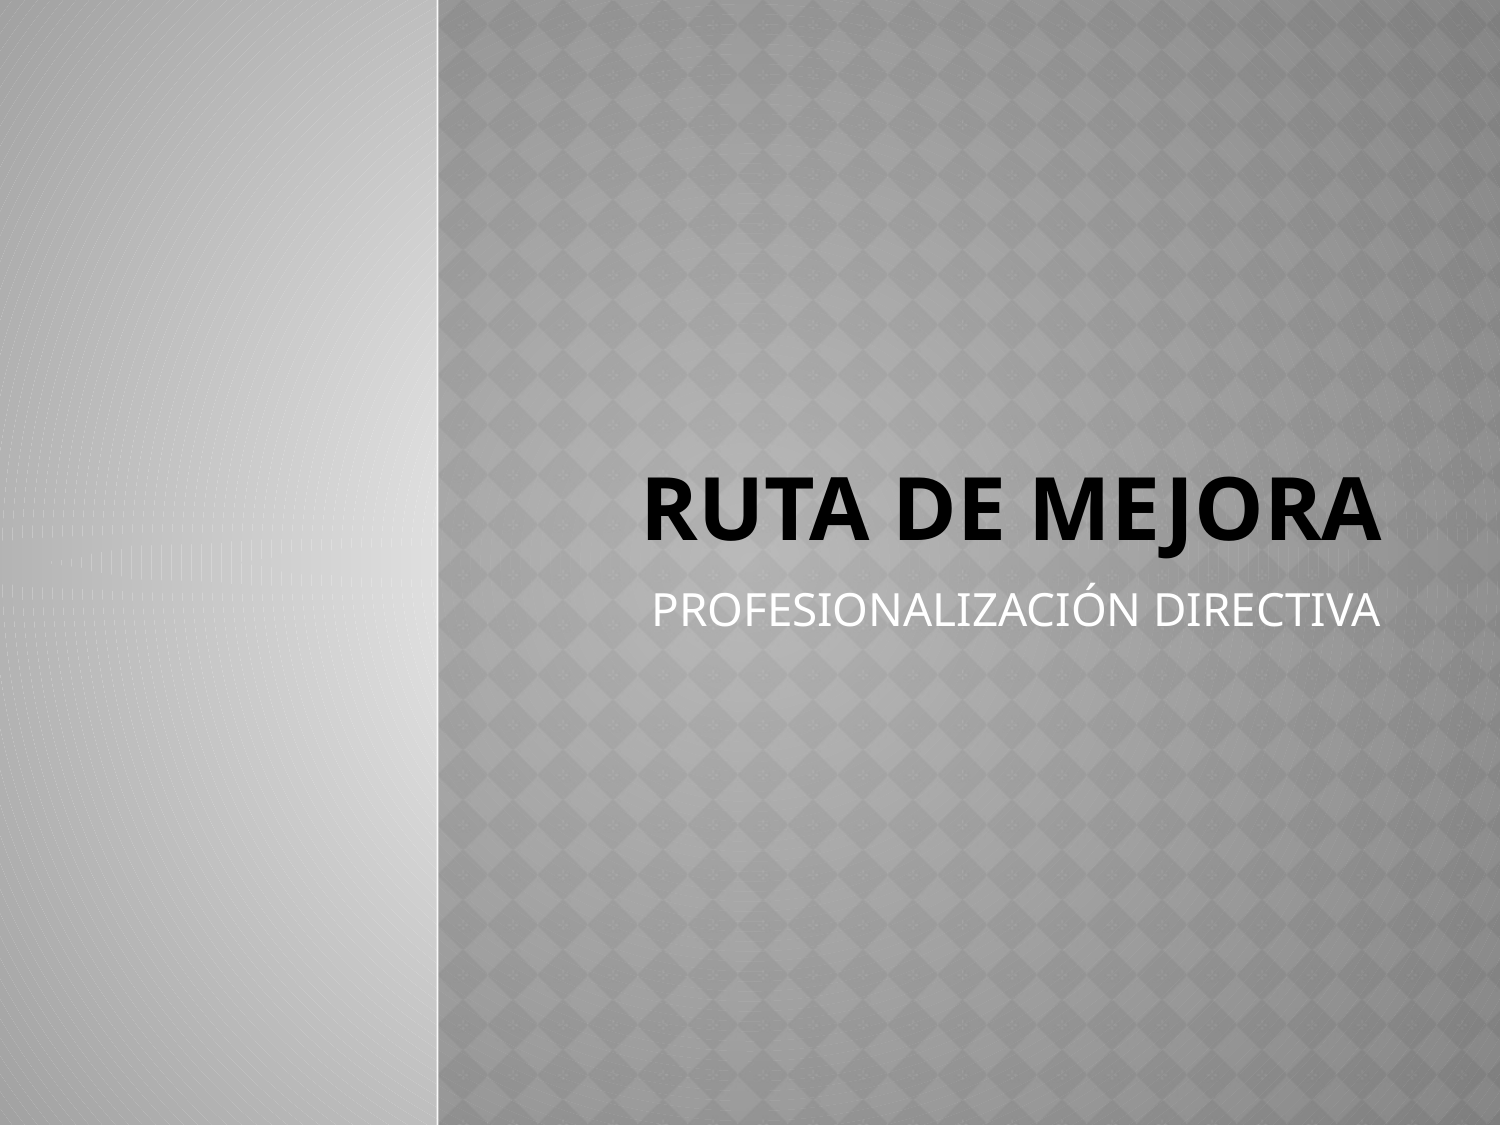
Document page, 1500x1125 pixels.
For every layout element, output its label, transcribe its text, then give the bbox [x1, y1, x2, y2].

subtitle PROFESIONALIZACIÓN DIRECTIVA [550, 580, 1390, 762]
title RUTA DE MEJORA [552, 87, 1390, 558]
